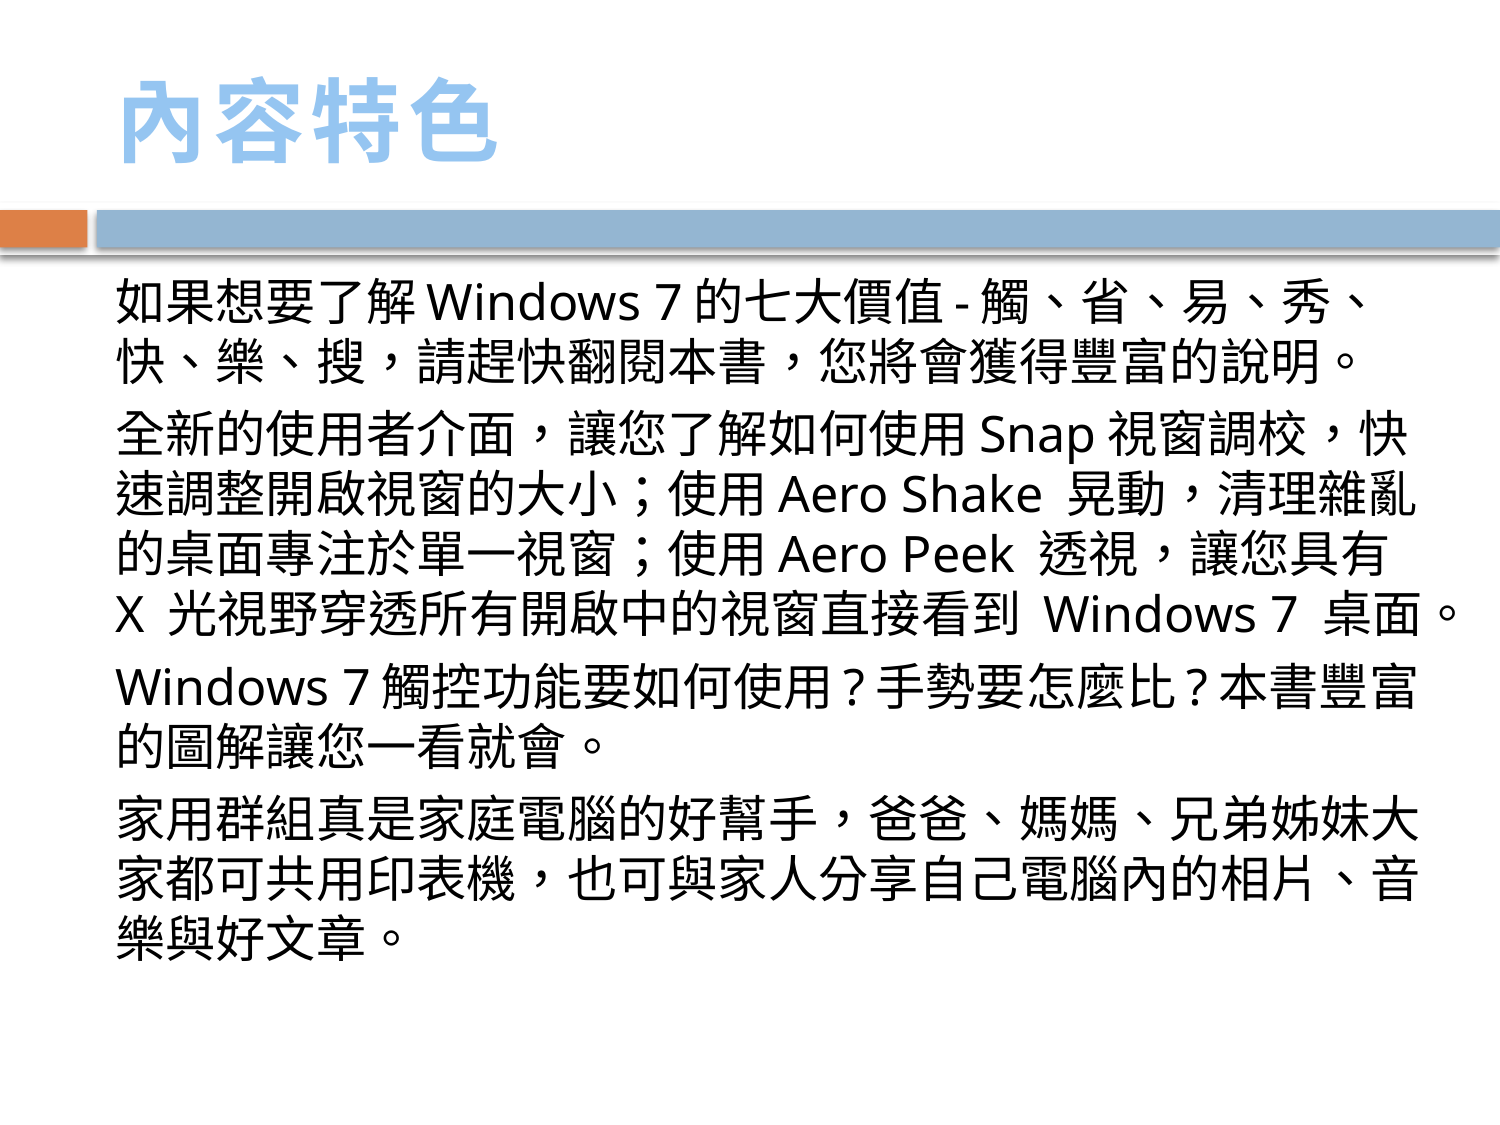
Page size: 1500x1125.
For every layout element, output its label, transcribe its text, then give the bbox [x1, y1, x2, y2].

title 內容特色 [100, 37, 1438, 200]
list 如果想要了解Windows 7的七大價值-觸、省、易、秀、快、樂、搜，請趕快翻閱本書，您將會獲得豐富的說明。 全新的使用者介面，讓您了解如何使用Snap視窗調校，快速調整開啟視窗的大小；使用Aero Shake 晃動，清理雜亂的桌面專注於單一視窗；使用Aero Peek 透視，讓您具有 X 光視野穿透所有開啟中的視窗直接看到 Windows 7 桌面。 Windows 7觸控功能要如何使用?手勢要怎麼比?本書豐富的圖解讓您一看就會。 家用群組真是家庭電腦的好幫手，爸爸、媽媽、兄弟姊妹大家都可共用印表機，也可與家人分享自己電腦內的相片、音樂與好文章。 [100, 262, 1438, 1000]
